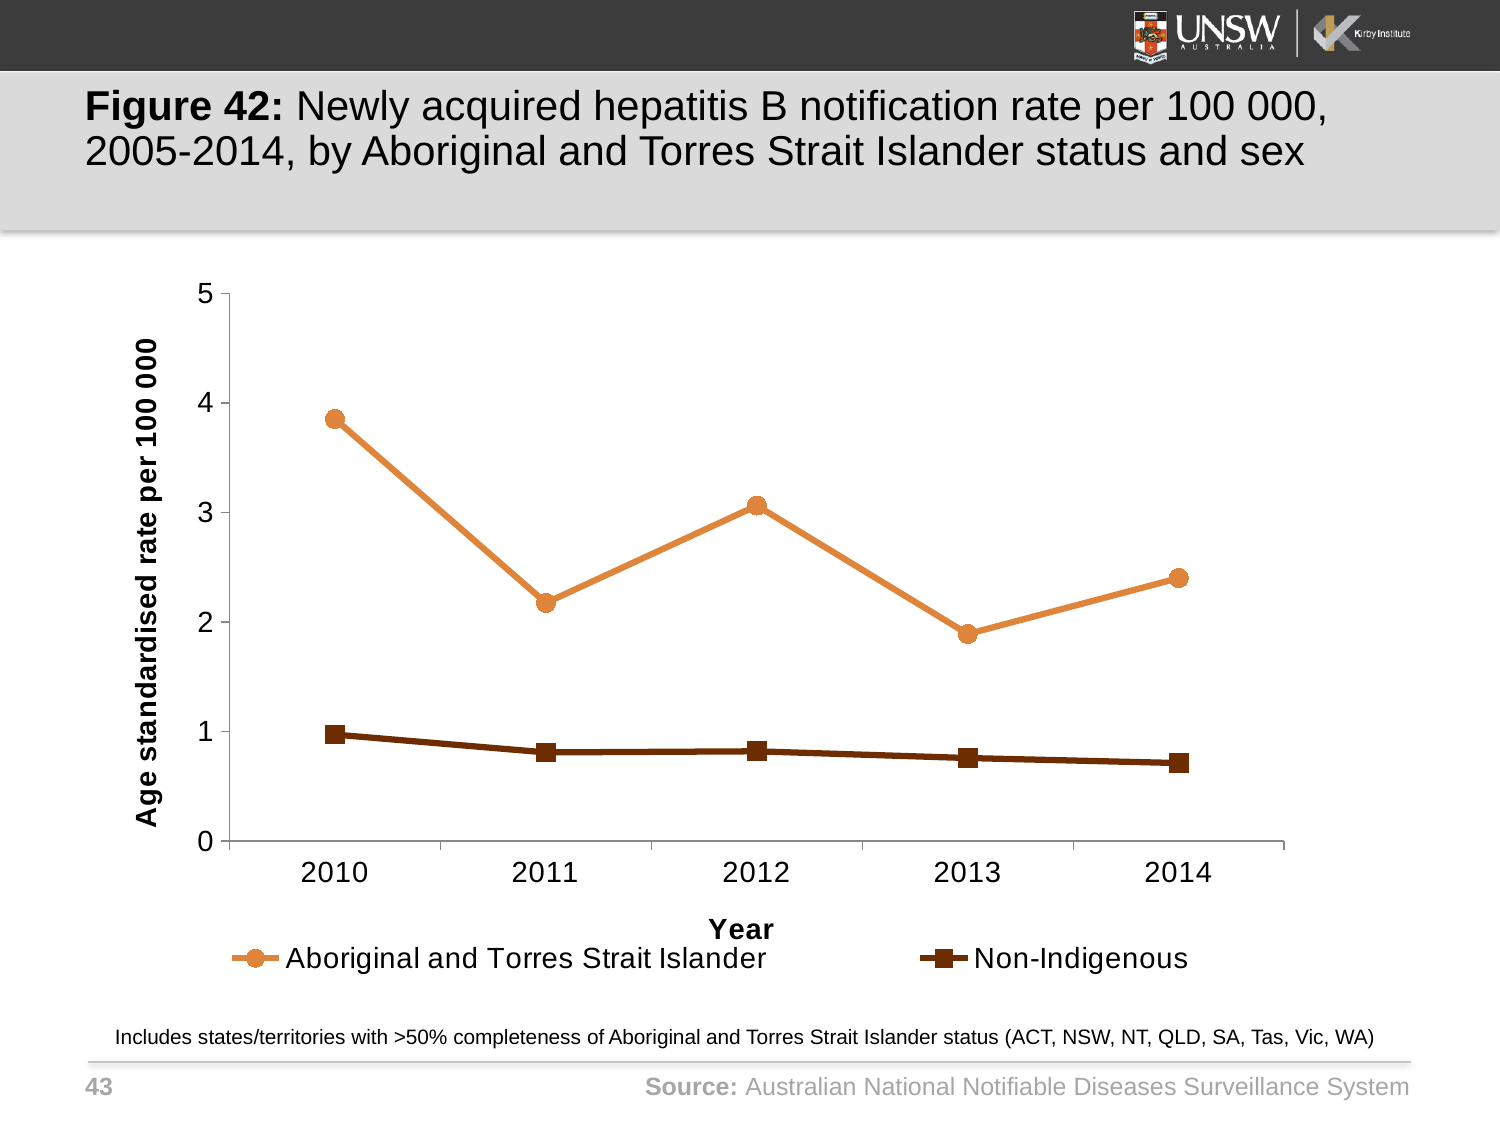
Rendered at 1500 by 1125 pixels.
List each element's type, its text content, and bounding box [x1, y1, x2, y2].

picture [0, 0, 1500, 71]
list Source: Australian National Notifiable Diseases Surveillance System [262, 1070, 1412, 1112]
chart [84, 262, 1412, 1023]
text_box Includes states/territories with >50% completeness of Aboriginal and Torres Strait Islander status (ACT, NSW, NT, QLD, SA, Tas, Vic, WA) [100, 1016, 1424, 1057]
title Figure 42: Newly acquired hepatitis B notification rate per 100 000, 2005-2014, by Aboriginal and Torres Strait Islander status and sex [85, 84, 1412, 216]
slide_number 43 [85, 1070, 195, 1112]
